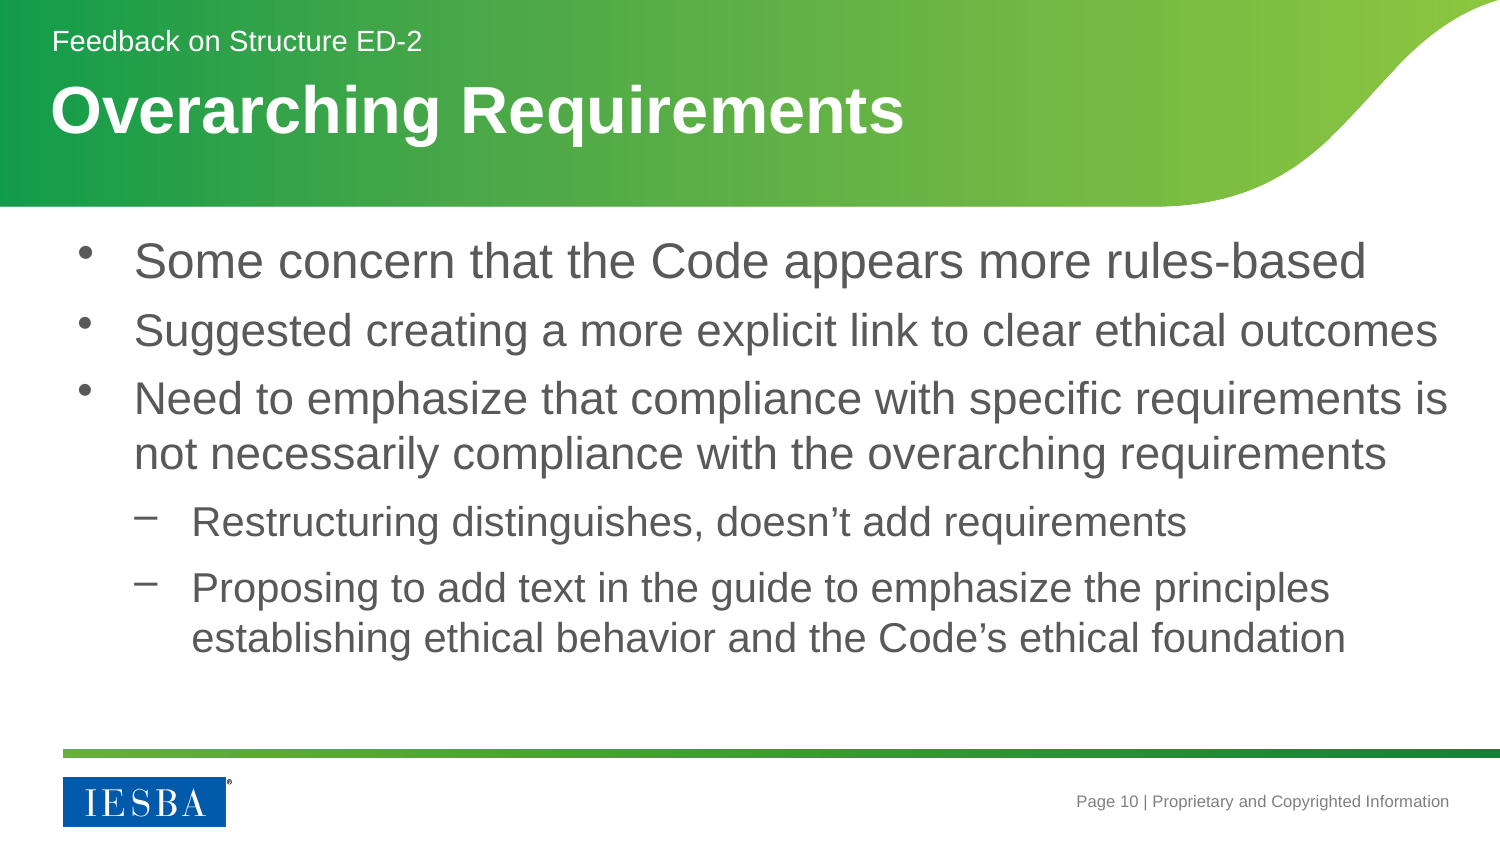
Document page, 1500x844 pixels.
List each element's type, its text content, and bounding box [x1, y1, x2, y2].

list Some concern that the Code appears more rules-based Suggested creating a more explicit link to clear ethical outcomes Need to emphasize that compliance with specific requirements is not necessarily compliance with the overarching requirements Restructuring distinguishes, doesn’t add requirements Proposing to add text in the guide to emphasize the principles establishing ethical behavior and the Code’s ethical foundation [62, 220, 1488, 724]
picture [63, 777, 232, 827]
subtitle Feedback on Structure ED-2 [51, 21, 490, 50]
title Overarching Requirements [50, 109, 1325, 185]
picture [0, 0, 1500, 207]
